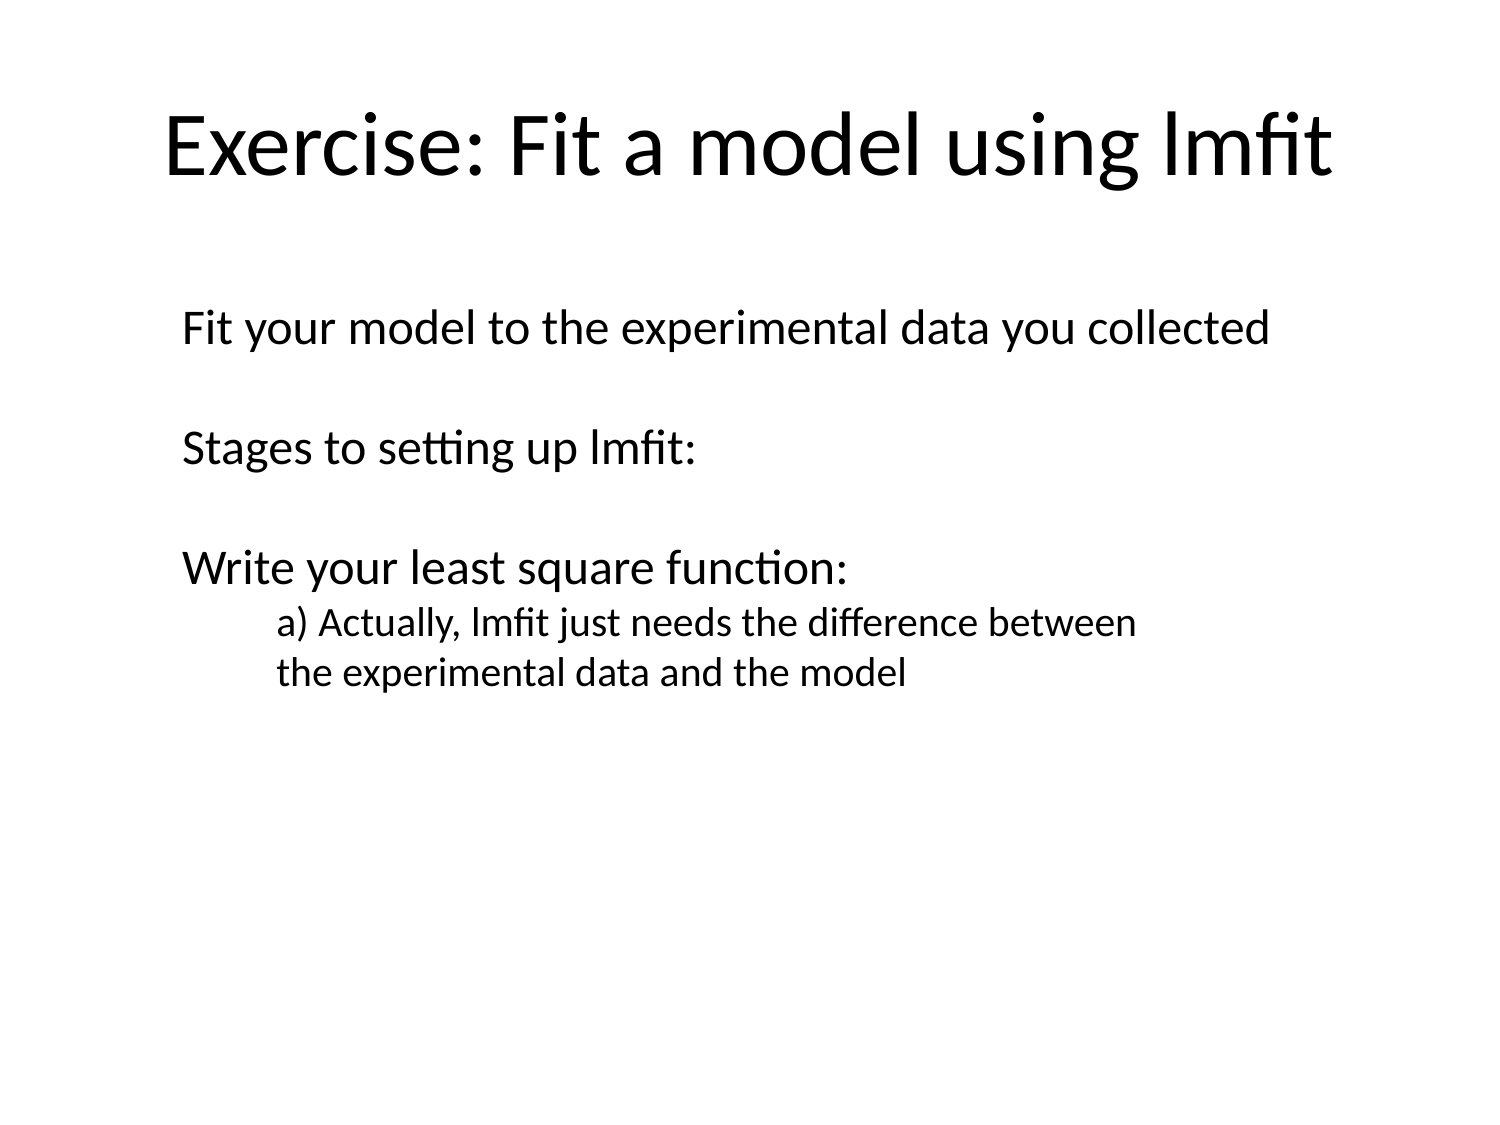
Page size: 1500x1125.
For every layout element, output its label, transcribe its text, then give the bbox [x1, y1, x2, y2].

text_box Fit your model to the experimental data you collected Stages to setting up lmfit: Write your least square function: a) Actually, lmfit just needs the difference between the experimental data and the model [167, 287, 1287, 803]
title Exercise: Fit a model using lmfit [75, 45, 1425, 233]
